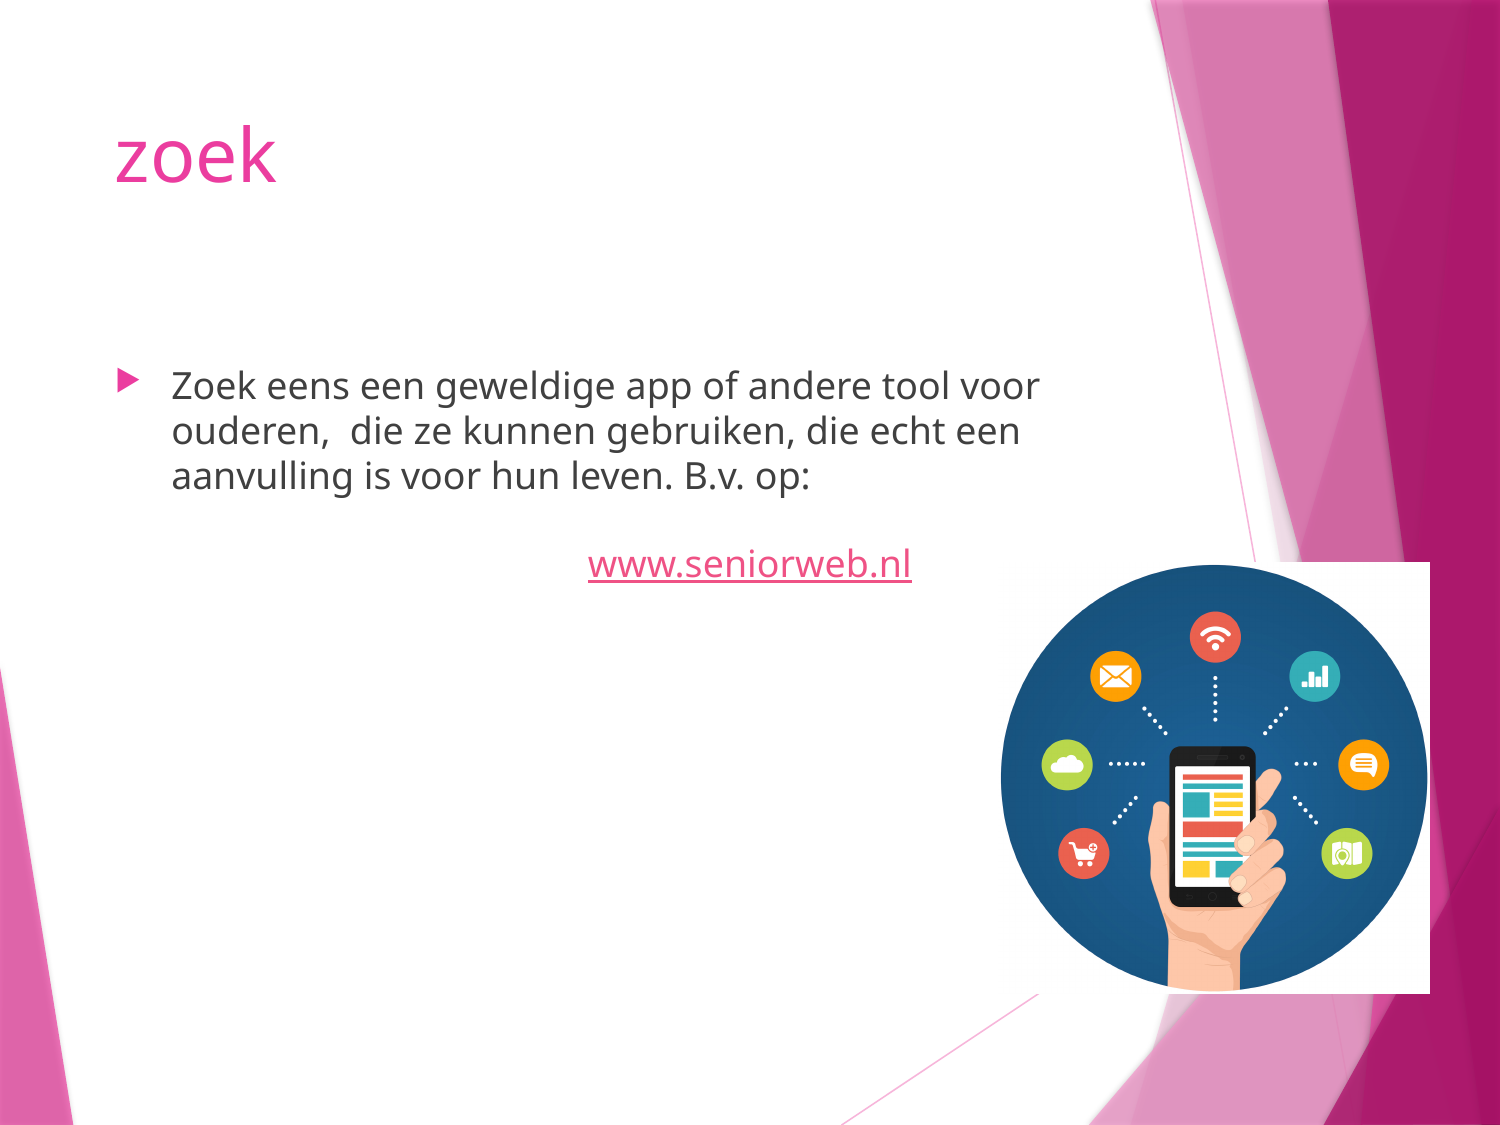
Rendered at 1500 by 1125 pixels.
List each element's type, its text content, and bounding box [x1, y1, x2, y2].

picture [997, 562, 1430, 995]
title zoek [99, 99, 1142, 317]
list Zoek eens een geweldige app of andere tool voor ouderen, die ze kunnen gebruiken, die echt een aanvulling is voor hun leven. B.v. op: [99, 354, 1142, 992]
text_box www.seniorweb.nl [573, 532, 927, 598]
